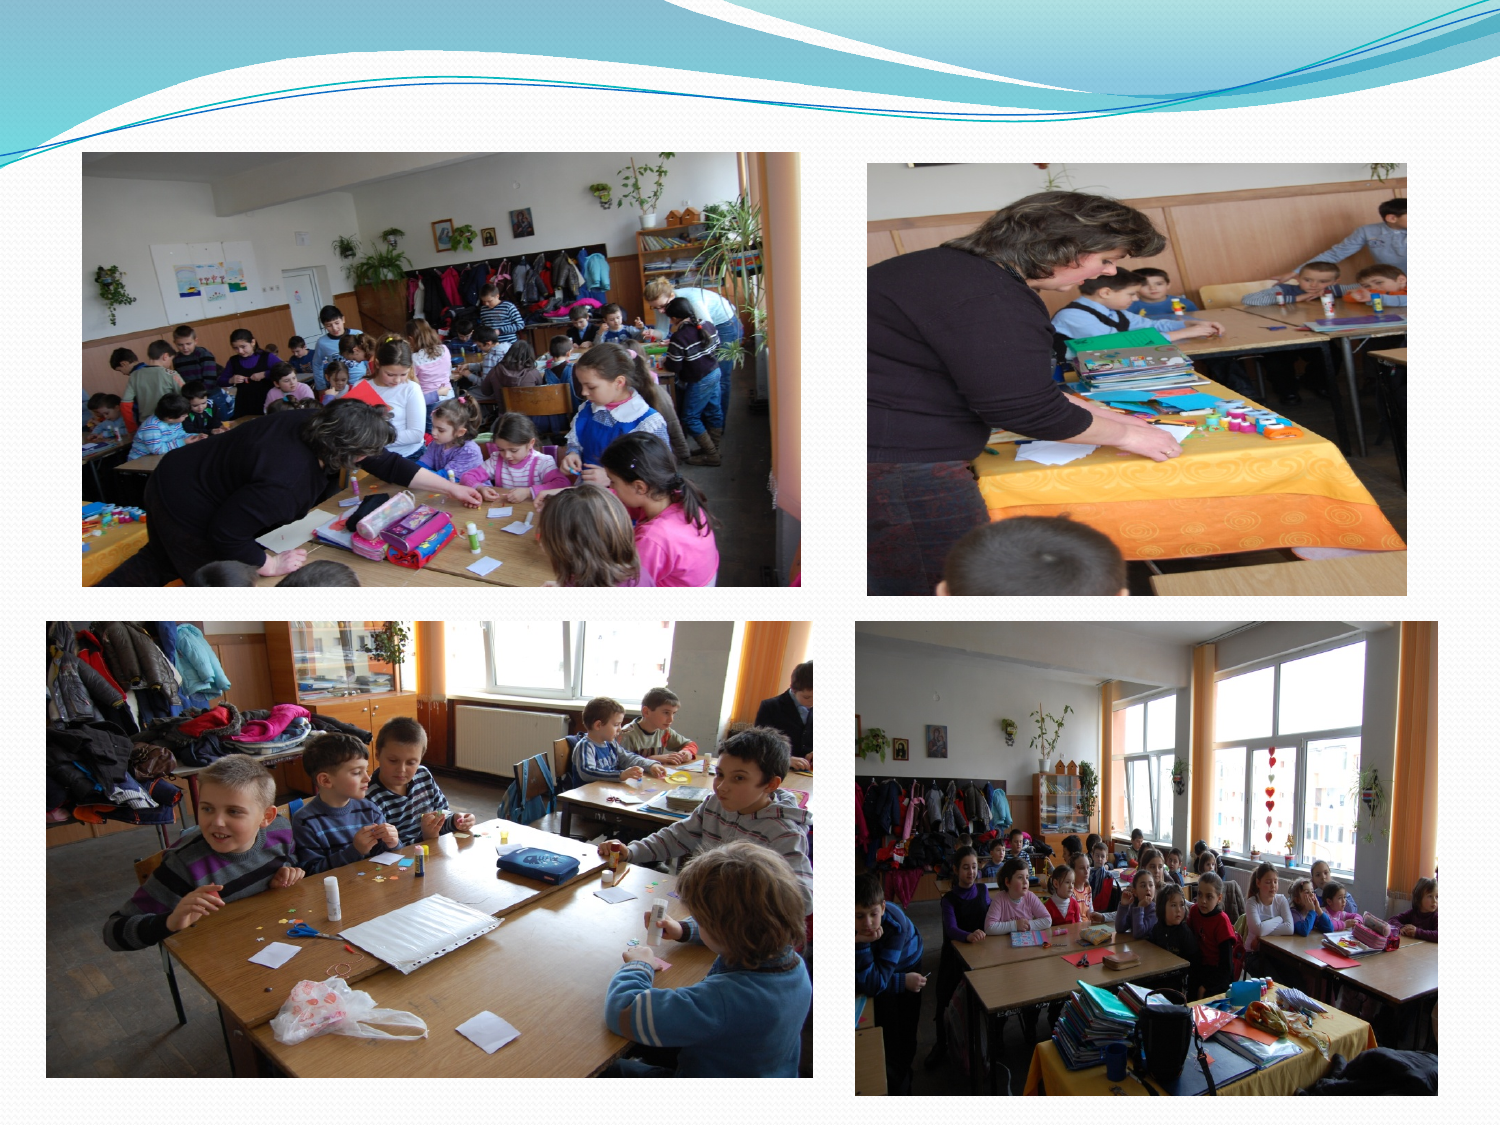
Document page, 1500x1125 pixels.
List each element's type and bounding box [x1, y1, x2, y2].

picture [866, 163, 1407, 596]
picture [81, 152, 801, 587]
picture [855, 620, 1439, 1097]
picture [46, 620, 813, 1079]
